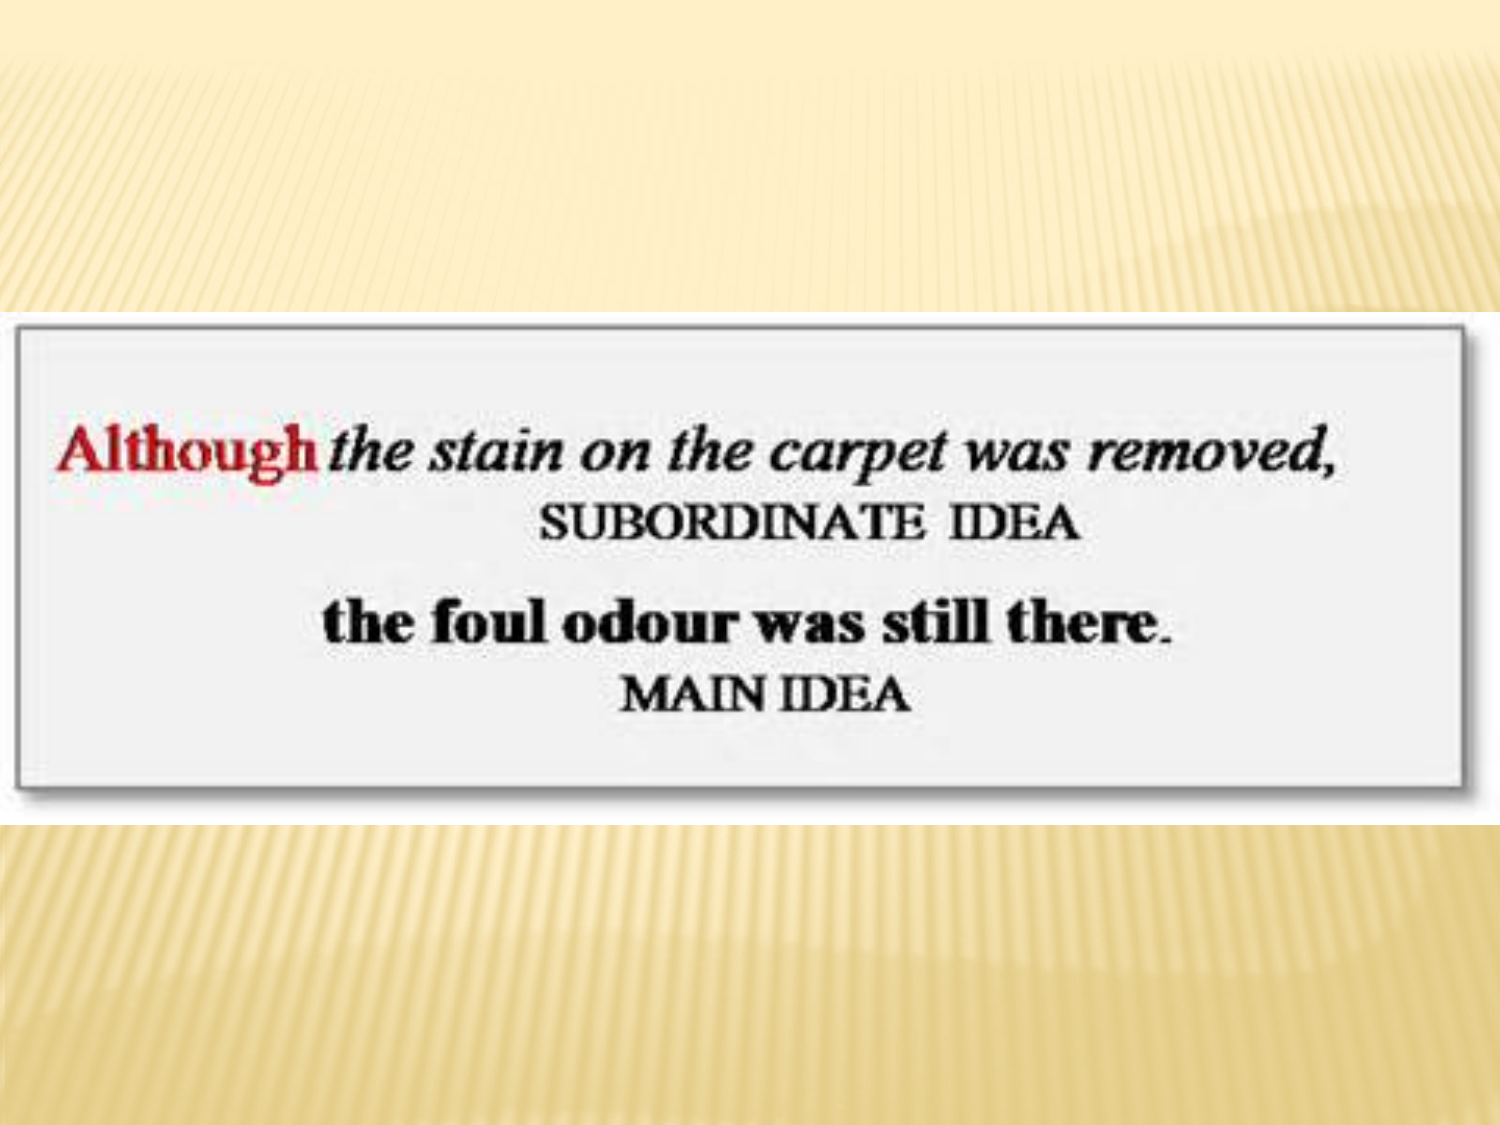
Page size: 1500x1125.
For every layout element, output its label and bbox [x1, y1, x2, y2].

picture [0, 312, 1500, 826]
